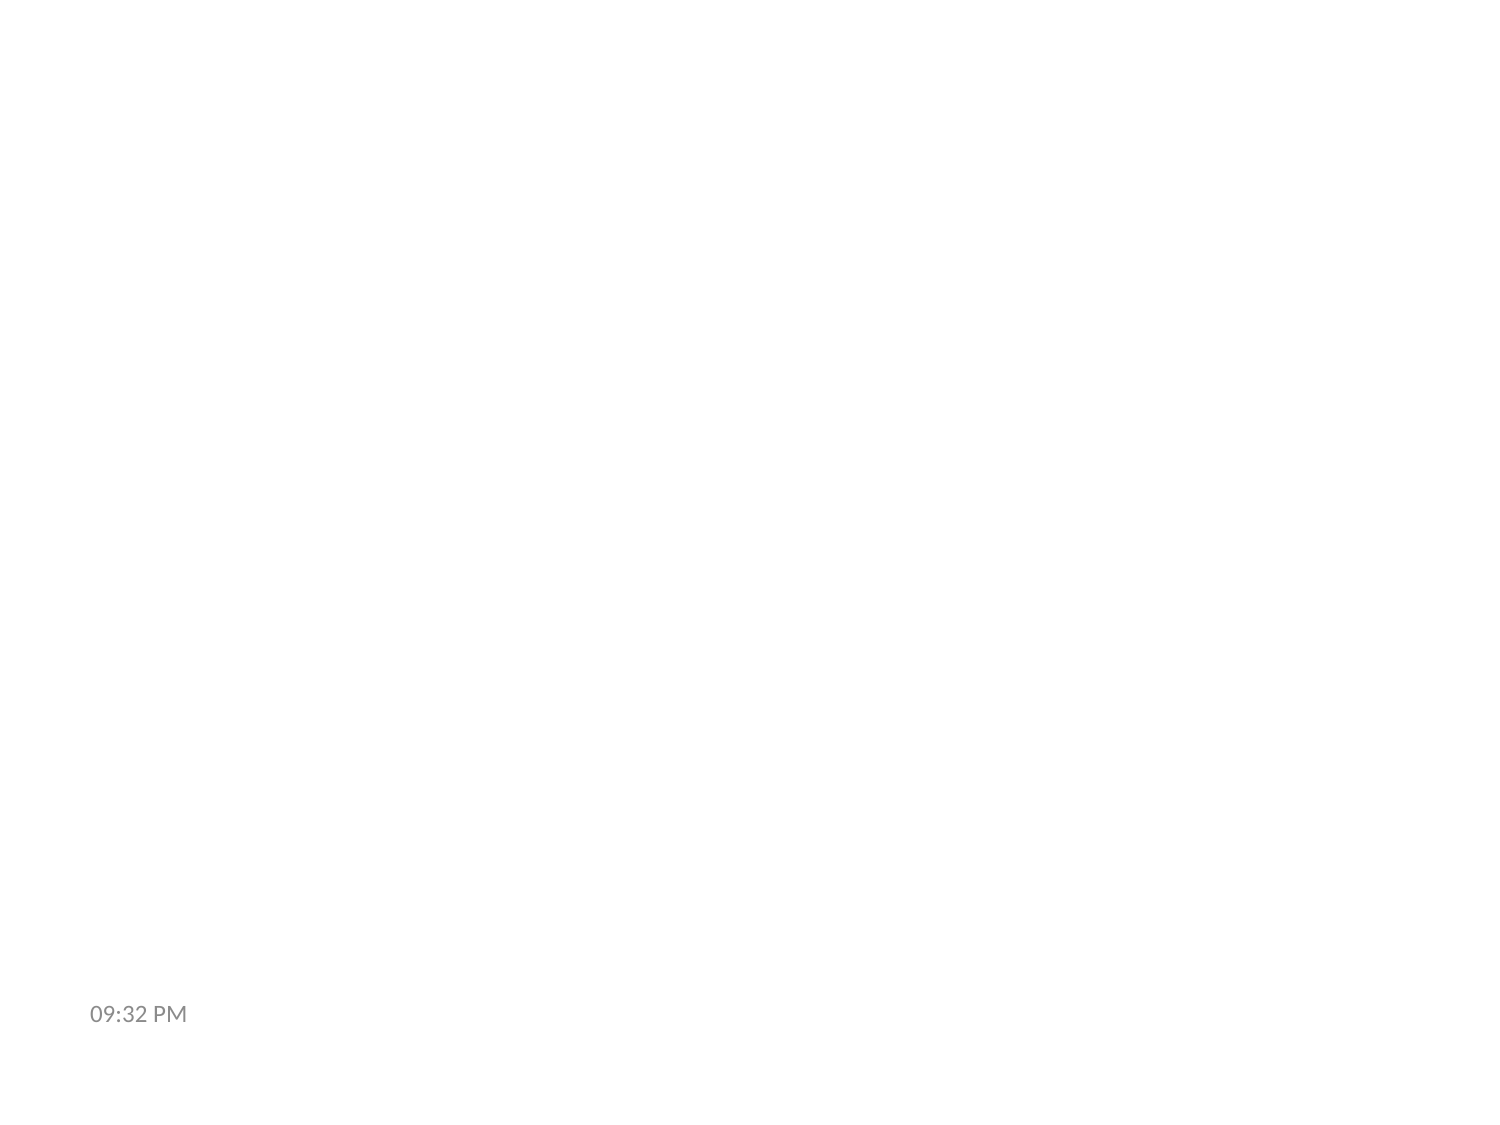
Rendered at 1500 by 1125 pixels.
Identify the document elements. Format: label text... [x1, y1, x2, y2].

text_box 3:35 PM [75, 982, 425, 1043]
